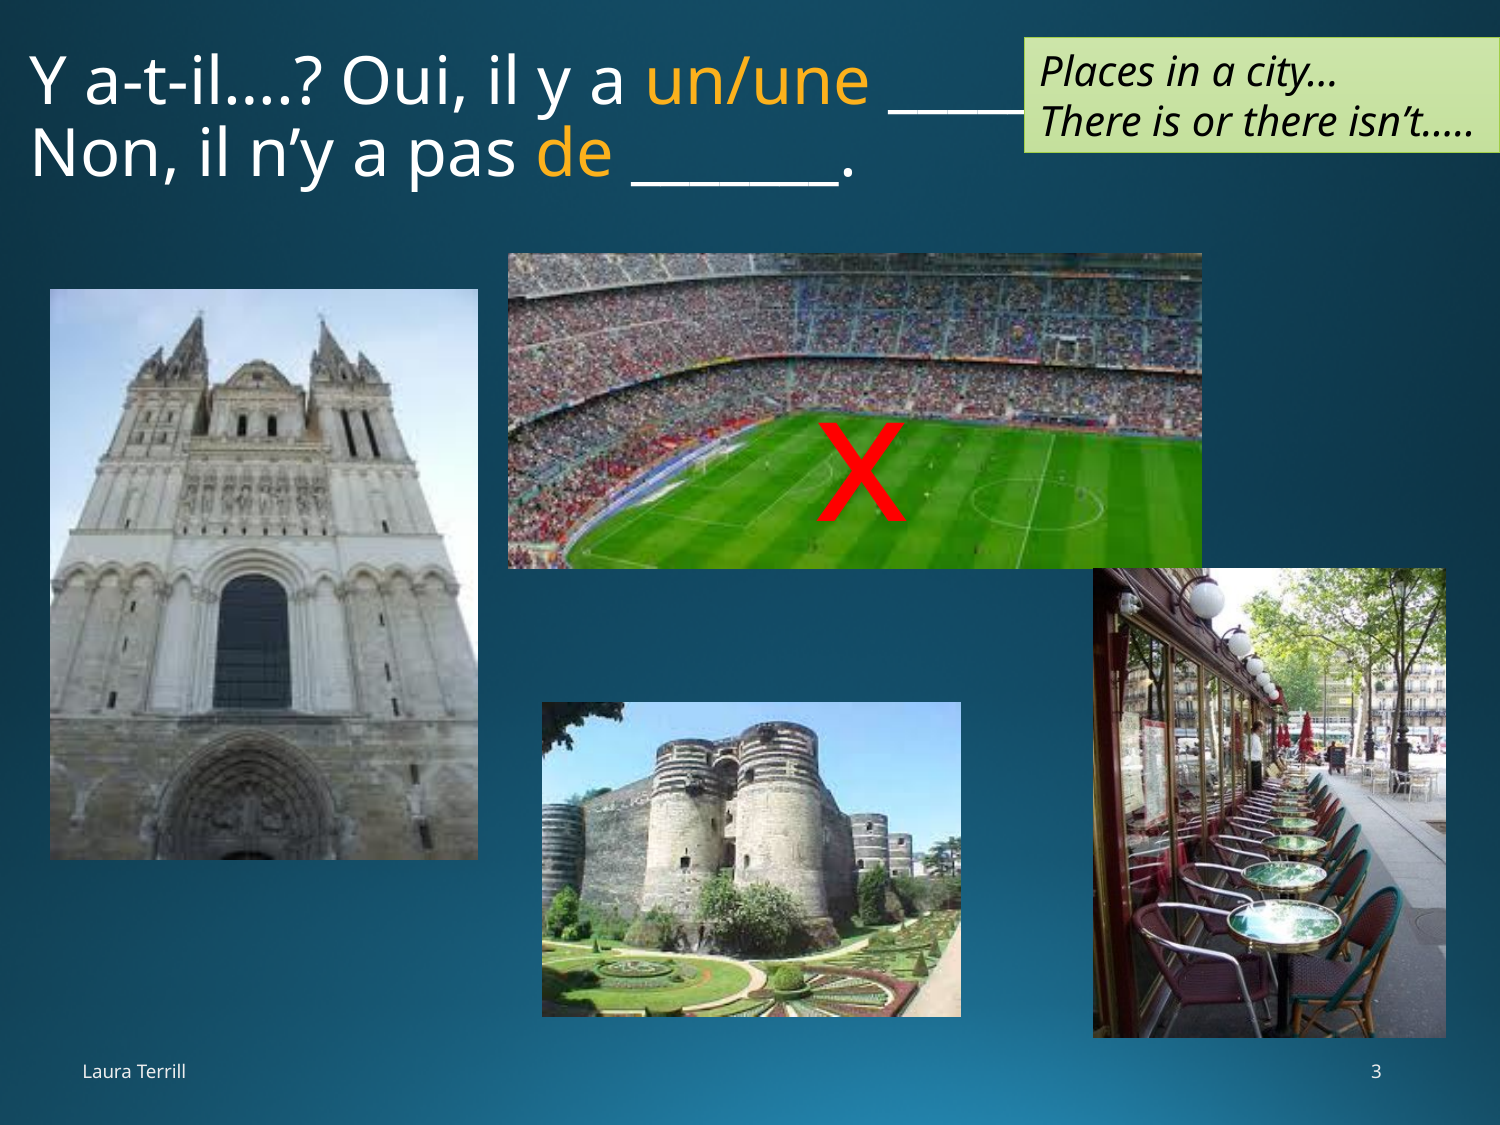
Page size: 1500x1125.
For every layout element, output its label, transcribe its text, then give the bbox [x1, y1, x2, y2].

text_box Places in a city… There is or there isn’t….. [1024, 37, 1500, 153]
picture [0, 0, 1500, 1125]
slide_number 3 [1059, 1042, 1397, 1103]
title Y a-t-il….? Oui, il y a un/une ______. Non, il n’y a pas de _______. [14, 37, 1138, 200]
footer Laura Terrill [67, 1042, 574, 1103]
